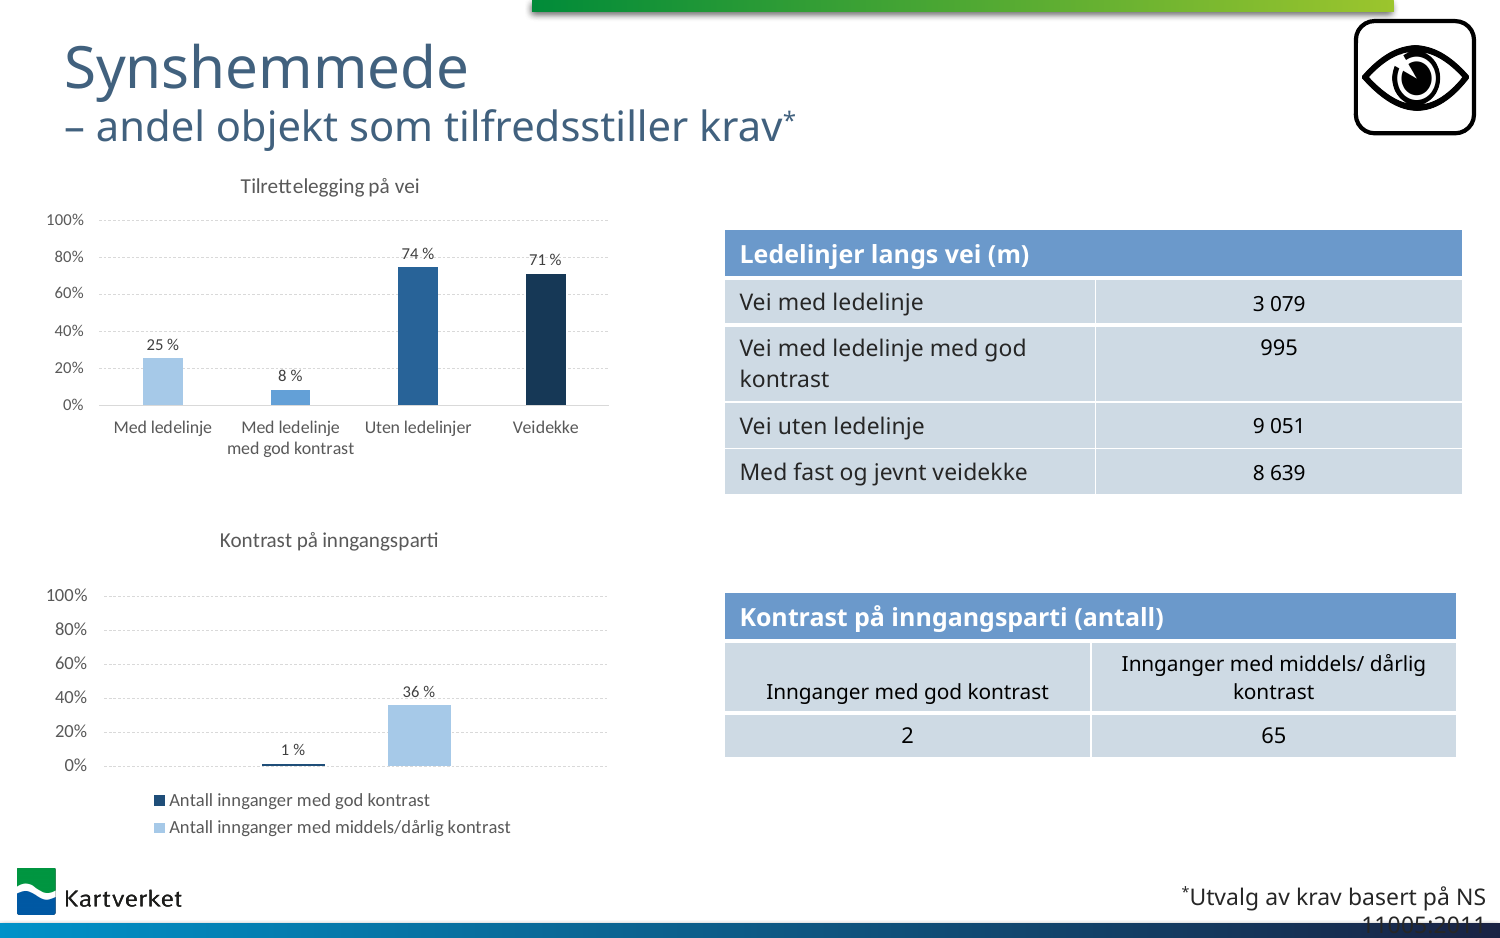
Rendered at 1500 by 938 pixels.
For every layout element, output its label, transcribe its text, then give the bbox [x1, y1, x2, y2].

text_box Synshemmede – andel objekt som tilfredsstiller krav* [49, 24, 1431, 158]
table_cell Med fast og jevnt veidekke [725, 449, 1095, 494]
table_cell Vei med ledelinje med god kontrast [725, 327, 1095, 401]
picture [41, 166, 619, 492]
table_cell 65 [1092, 715, 1456, 757]
table_cell 995 [1096, 327, 1462, 401]
table_cell 9 051 [1096, 403, 1462, 448]
table_header Kontrast på inngangsparti (antall) [725, 593, 1456, 639]
table_cell Innganger med god kontrast [725, 643, 1090, 711]
table_cell 3 079 [1096, 280, 1462, 323]
picture [41, 520, 618, 846]
table_cell Vei med ledelinje [725, 280, 1095, 323]
table_cell 2 [725, 715, 1090, 757]
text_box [1355, 20, 1475, 134]
table_cell Innganger med middels/ dårlig kontrast [1092, 643, 1456, 711]
table_cell 8 639 [1096, 449, 1462, 494]
table_header Ledelinjer langs vei (m) [725, 230, 1462, 276]
text_box *Utvalg av krav basert på NS 11005:2011 [1068, 873, 1500, 938]
table_cell Vei uten ledelinje [725, 403, 1095, 448]
